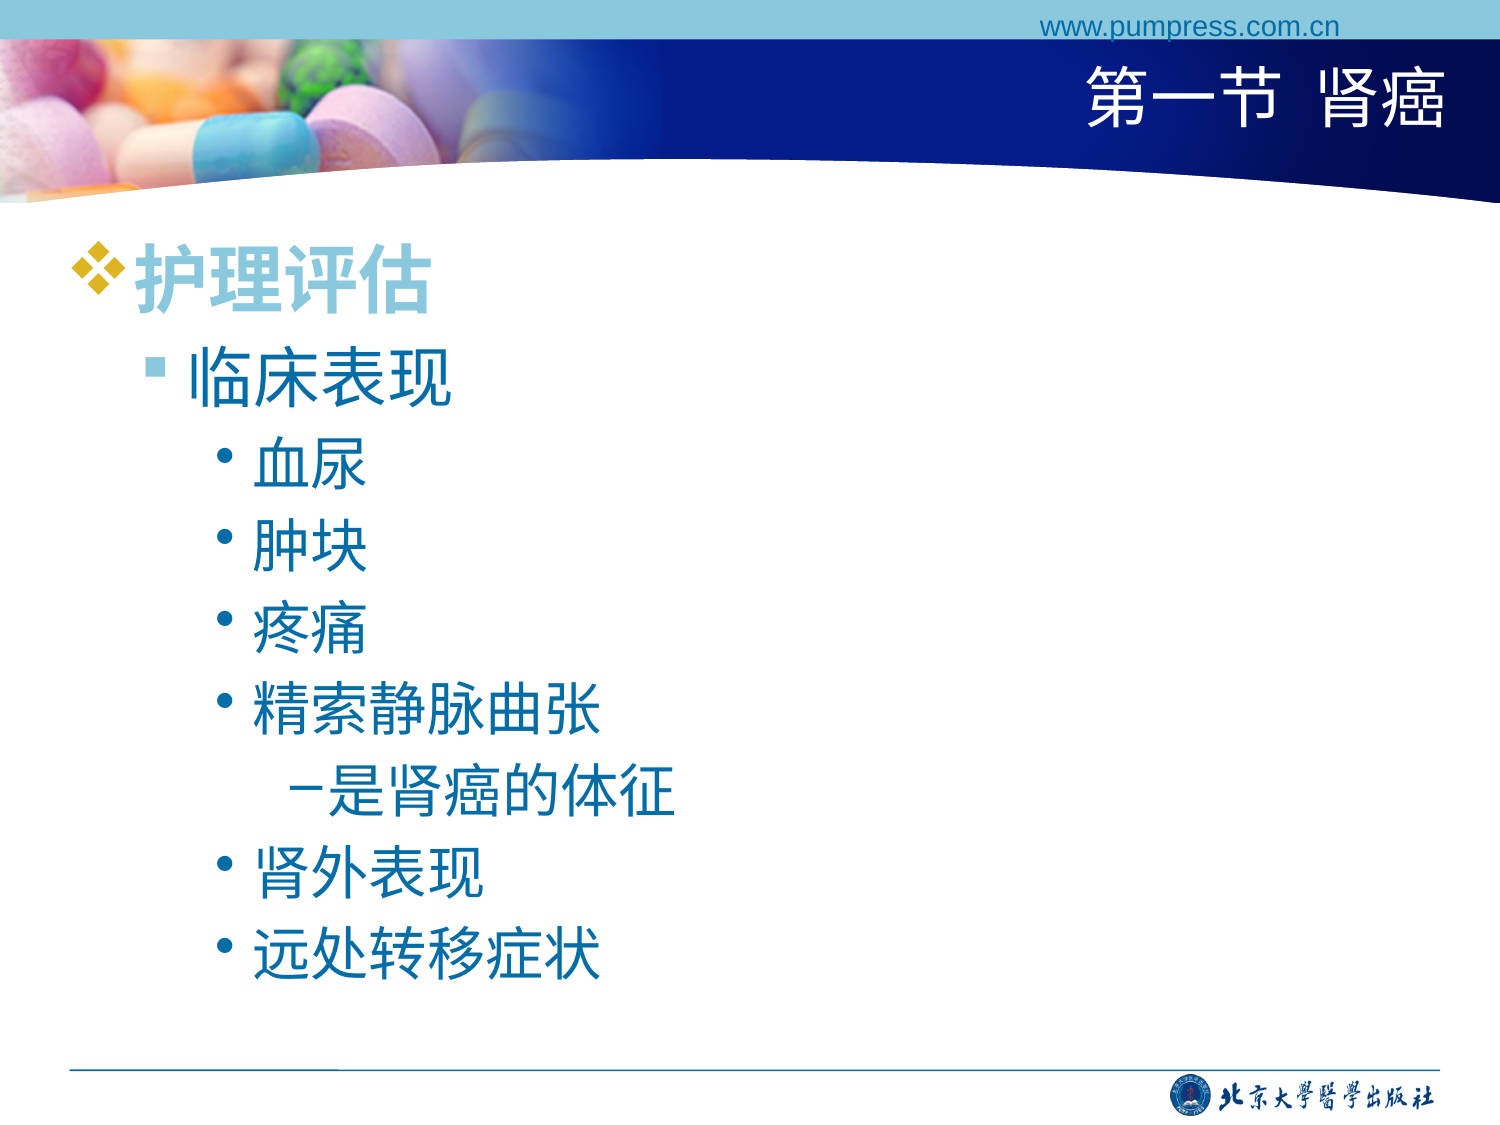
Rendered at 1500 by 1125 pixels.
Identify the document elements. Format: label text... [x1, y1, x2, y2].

picture [1170, 1074, 1436, 1118]
title 第一节 肾癌 [137, 49, 1463, 143]
slide_number www.pumpress.com.cn [1025, 0, 1463, 38]
picture [0, 40, 1500, 203]
list 护理评估 临床表现 血尿 肿块 疼痛 精索静脉曲张 是肾癌的体征 肾外表现 远处转移症状 [49, 224, 1463, 1026]
